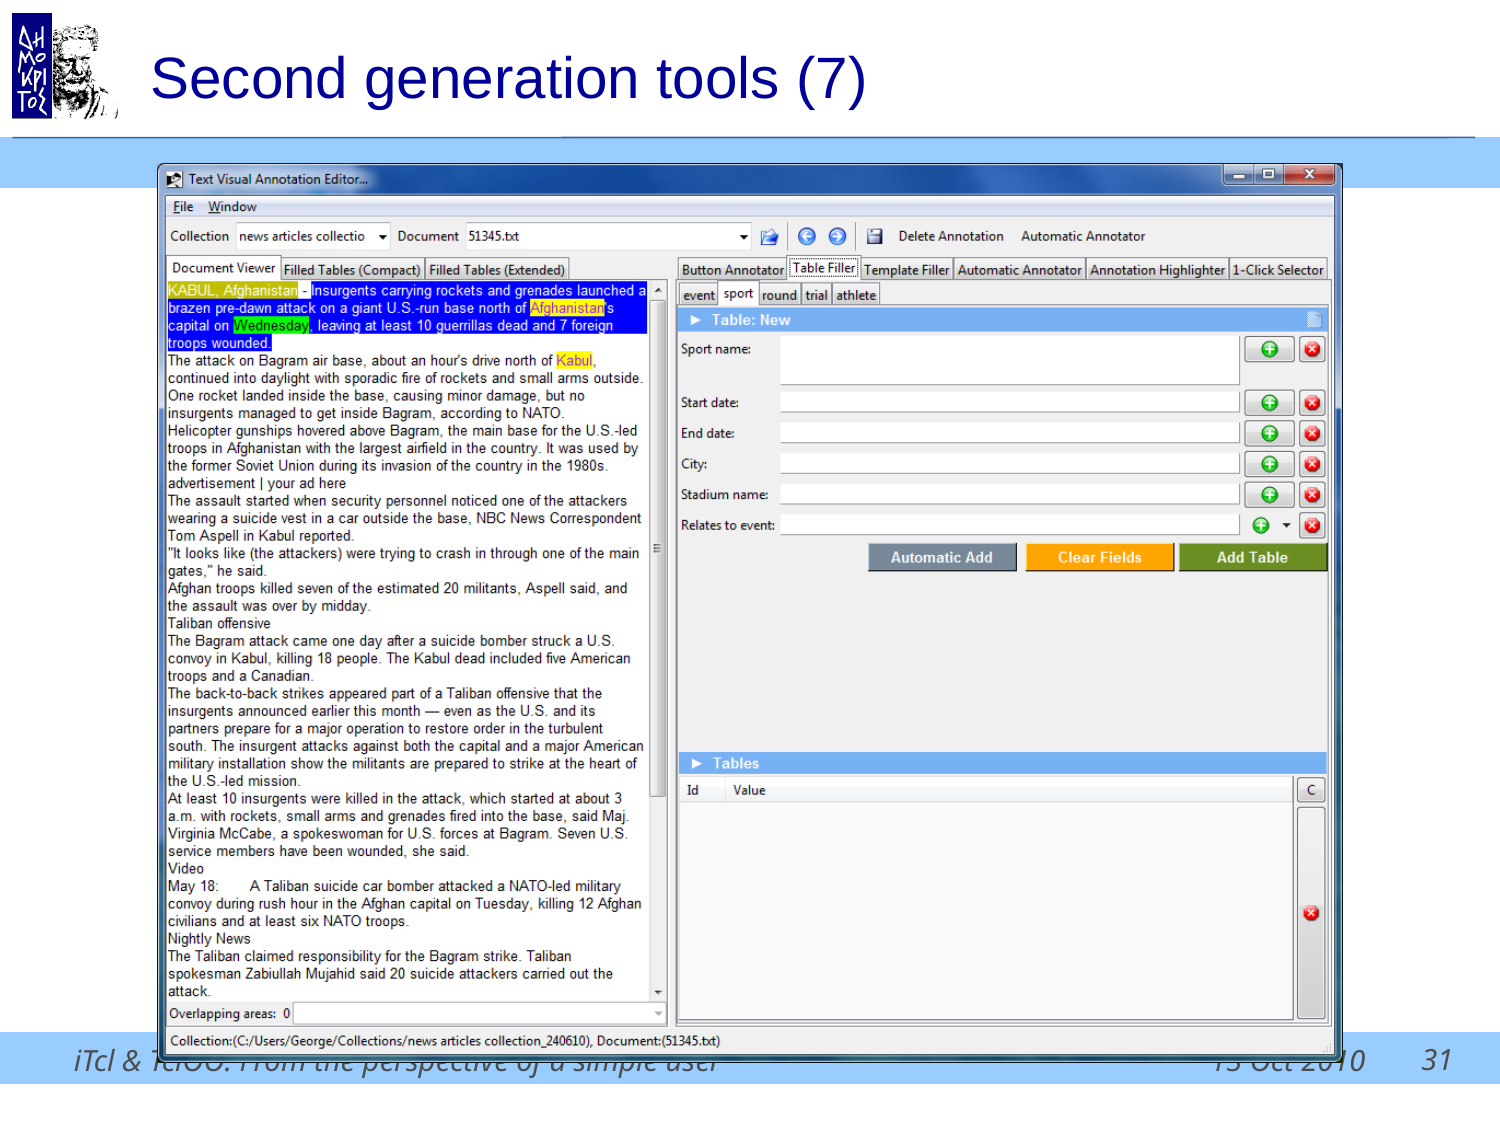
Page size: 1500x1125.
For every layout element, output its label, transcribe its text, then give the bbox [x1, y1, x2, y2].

title Second generation tools (7) [135, 12, 1476, 138]
picture [11, 13, 118, 120]
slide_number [1190, 1034, 1381, 1086]
slide_number 31 [1399, 1033, 1476, 1084]
footer iTcl & TclOO: From the perspective of a simple user [58, 1034, 1190, 1086]
picture [156, 162, 1344, 1063]
